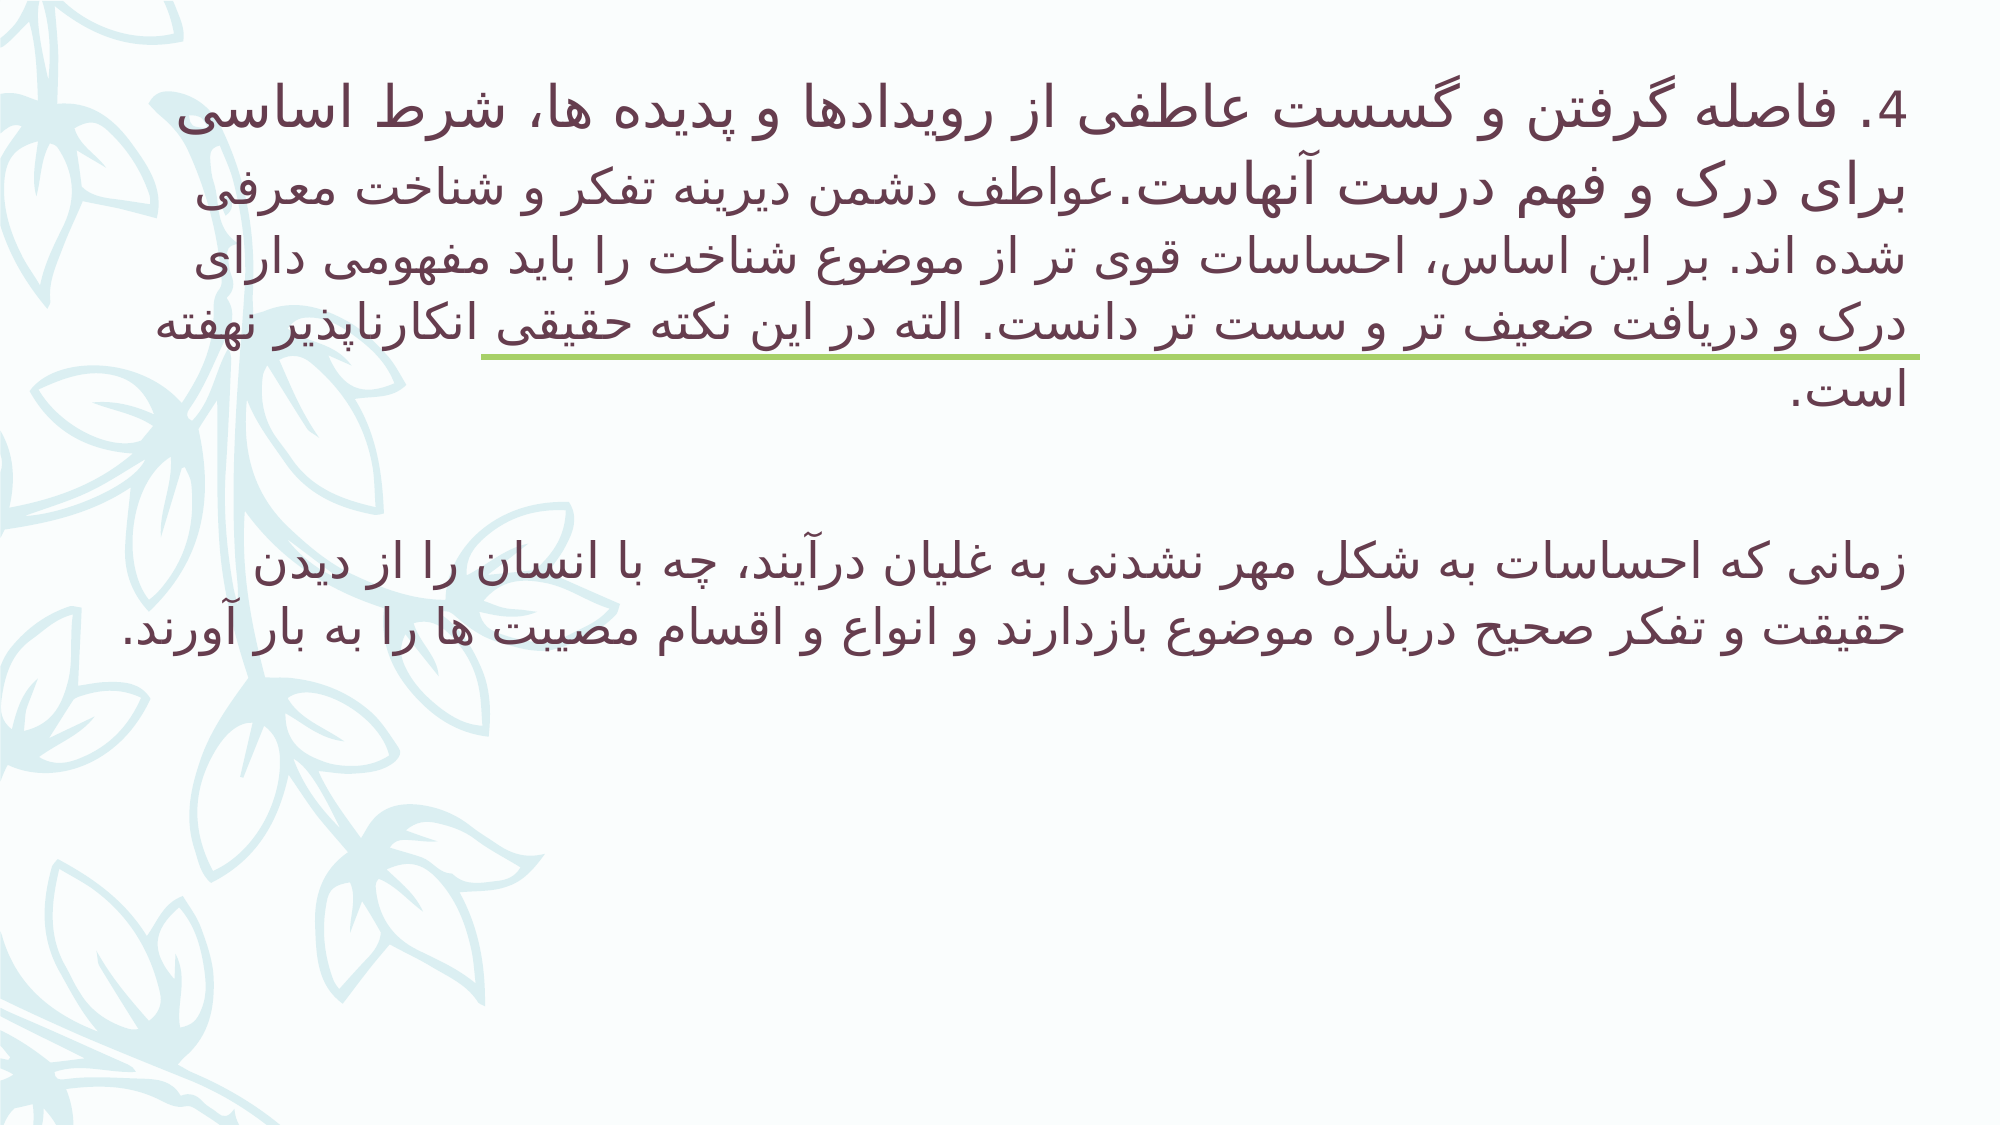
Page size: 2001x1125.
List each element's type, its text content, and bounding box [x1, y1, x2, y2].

list 4. فاصله گرفتن و گسست عاطفی از رویدادها و پدیده ها، شرط اساسی برای درک و فهم درست آنهاست.عواطف دشمن دیرینه تفکر و شناخت معرفی شده اند. بر این اساس، احساسات قوی تر از موضوع شناخت را باید مفهومی دارای درک و دریافت ضعیف تر و سست تر دانست. الته در این نکته حقیقی انکارناپذیر نهفته است. زمانی که احساسات به شکل مهر نشدنی به غلیان درآیند، چه با انسان را از دیدن حقیقت و تفکر صحیح درباره موضوع بازدارند و انواع و اقسام مصیبت ها را به بار آورند. [75, 54, 1925, 1027]
